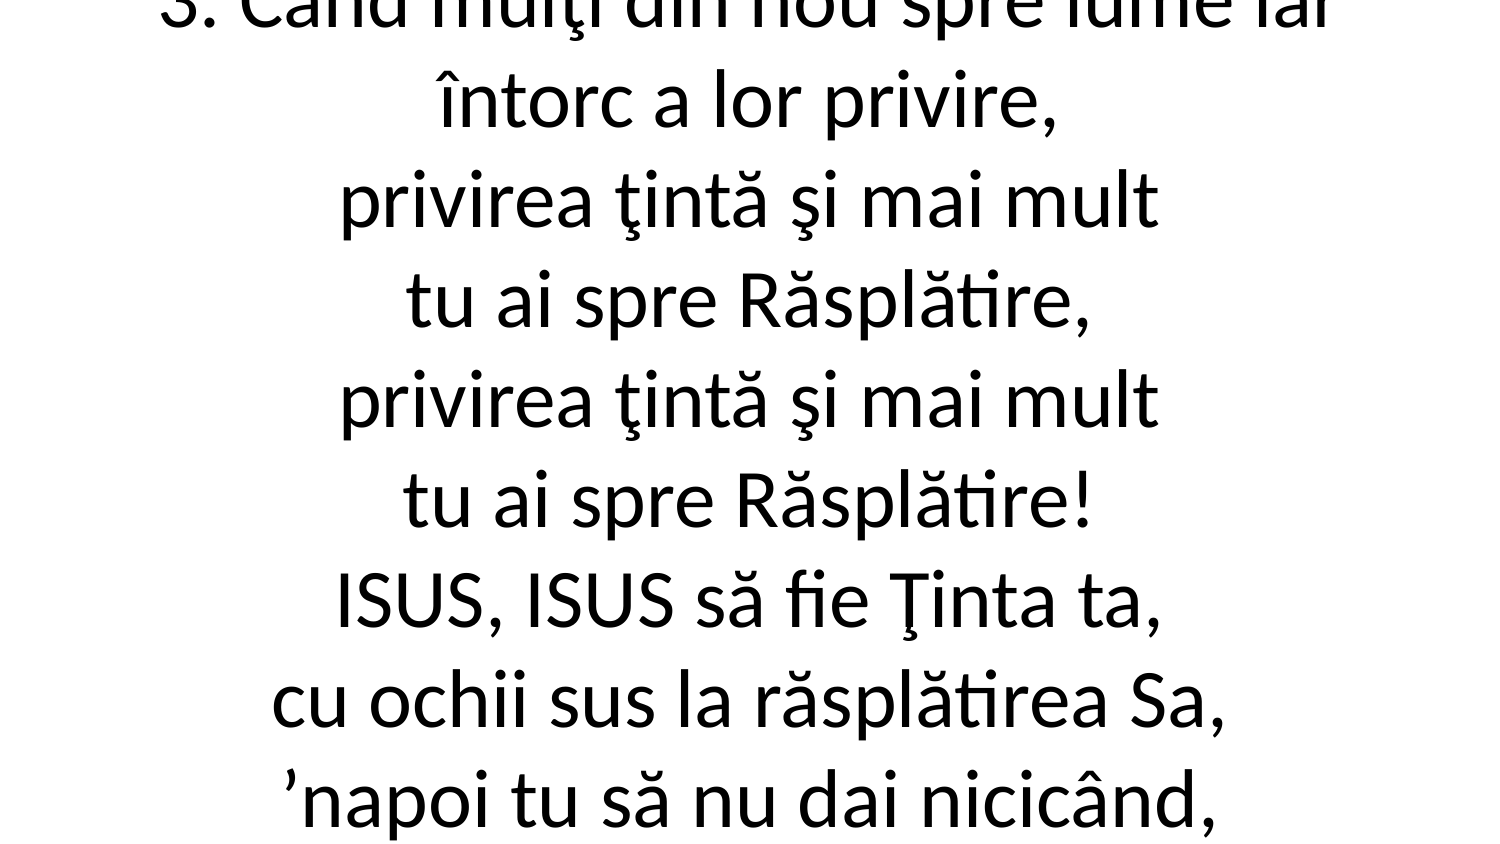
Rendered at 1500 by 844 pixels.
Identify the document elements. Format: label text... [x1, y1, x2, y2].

text_box 3. Când mulţi din nou spre lume iar întorc a lor privire, privirea ţintă şi mai mult tu ai spre Răsplătire, privirea ţintă şi mai mult tu ai spre Răsplătire! ISUS, ISUS să fie Ţinta ta, cu ochii sus la răsplătirea Sa, ʼnapoi tu să nu dai nicicând, fii treaz şi luptă biruind! [142, 0, 1358, 844]
